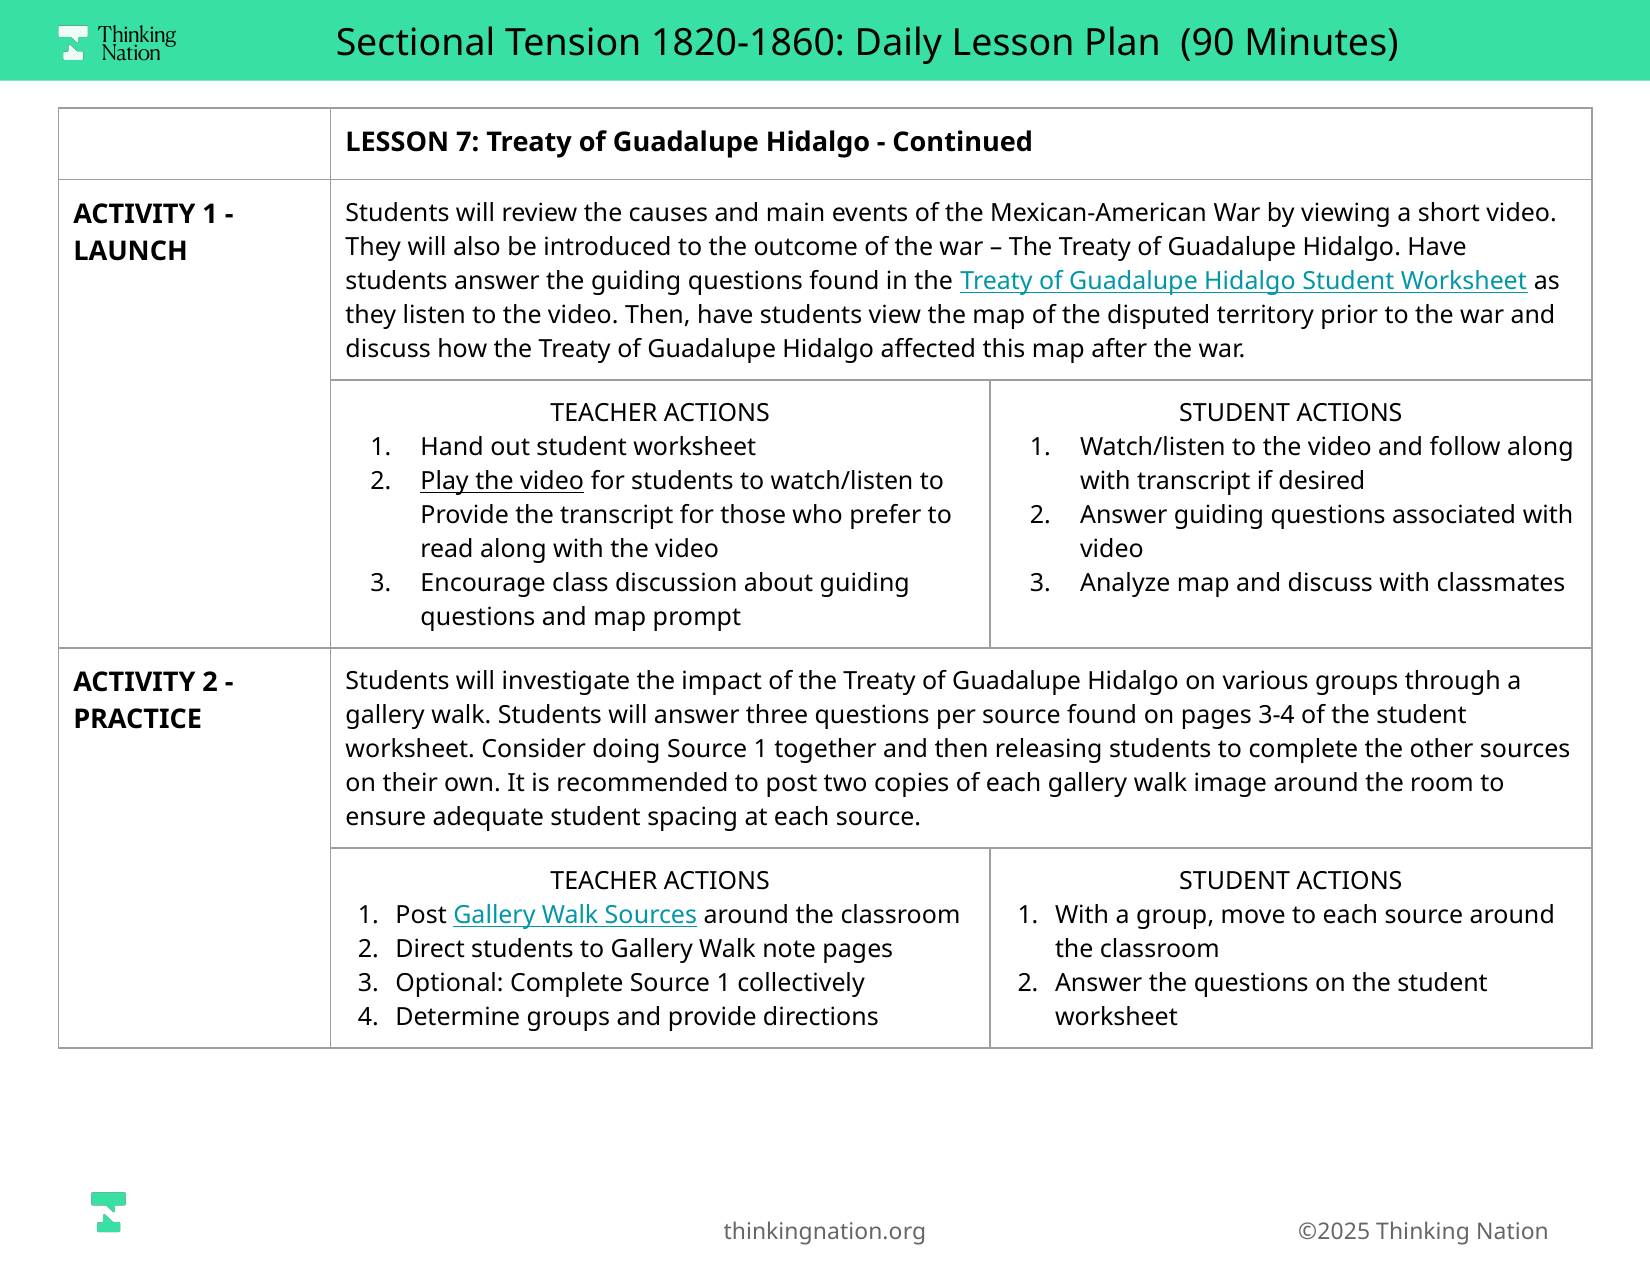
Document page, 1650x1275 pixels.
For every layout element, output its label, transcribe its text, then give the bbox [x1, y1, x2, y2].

picture [45, 14, 180, 85]
picture [80, 1184, 136, 1240]
table_cell STUDENT ACTIONS Watch/listen to the video and follow along with transcript if desired Answer guiding questions associated with video Analyze map and discuss with classmates [991, 381, 1591, 647]
table_cell ACTIVITY 2 - PRACTICE [59, 649, 330, 1047]
table_header LESSON 7: Treaty of Guadalupe Hidalgo - Continued [331, 109, 1591, 179]
table_cell ACTIVITY 1 - LAUNCH [59, 180, 330, 647]
table_header [59, 109, 330, 179]
table_cell TEACHER ACTIONS Hand out student worksheet Play the video for students to watch/listen to Provide the transcript for those who prefer to read along with the video Encourage class discussion about guiding questions and map prompt [331, 381, 989, 647]
text_box Sectional Tension 1820-1860: Daily Lesson Plan (90 Minutes) [0, 0, 1650, 81]
text_box thinkingnation.org [629, 1200, 1021, 1240]
table_cell Students will review the causes and main events of the Mexican-American War by viewing a short video. They will also be introduced to the outcome of the war – The Treaty of Guadalupe Hidalgo. Have students answer the guiding questions found in the Treaty of Guadalupe Hidalgo Student Worksheet as they listen to the video. Then, have students view the map of the disputed territory prior to the war and discuss how the Treaty of Guadalupe Hidalgo affected this map after the war. [331, 180, 1591, 379]
text_box ©2025 Thinking Nation [1174, 1200, 1566, 1240]
table_cell Students will investigate the impact of the Treaty of Guadalupe Hidalgo on various groups through a gallery walk. Students will answer three questions per source found on pages 3-4 of the student worksheet. Consider doing Source 1 together and then releasing students to complete the other sources on their own. It is recommended to post two copies of each gallery walk image around the room to ensure adequate student spacing at each source. [331, 649, 1591, 847]
table_cell TEACHER ACTIONS Post Gallery Walk Sources around the classroom Direct students to Gallery Walk note pages Optional: Complete Source 1 collectively Determine groups and provide directions [331, 849, 989, 1047]
table_cell STUDENT ACTIONS With a group, move to each source around the classroom Answer the questions on the student worksheet [991, 849, 1591, 1047]
